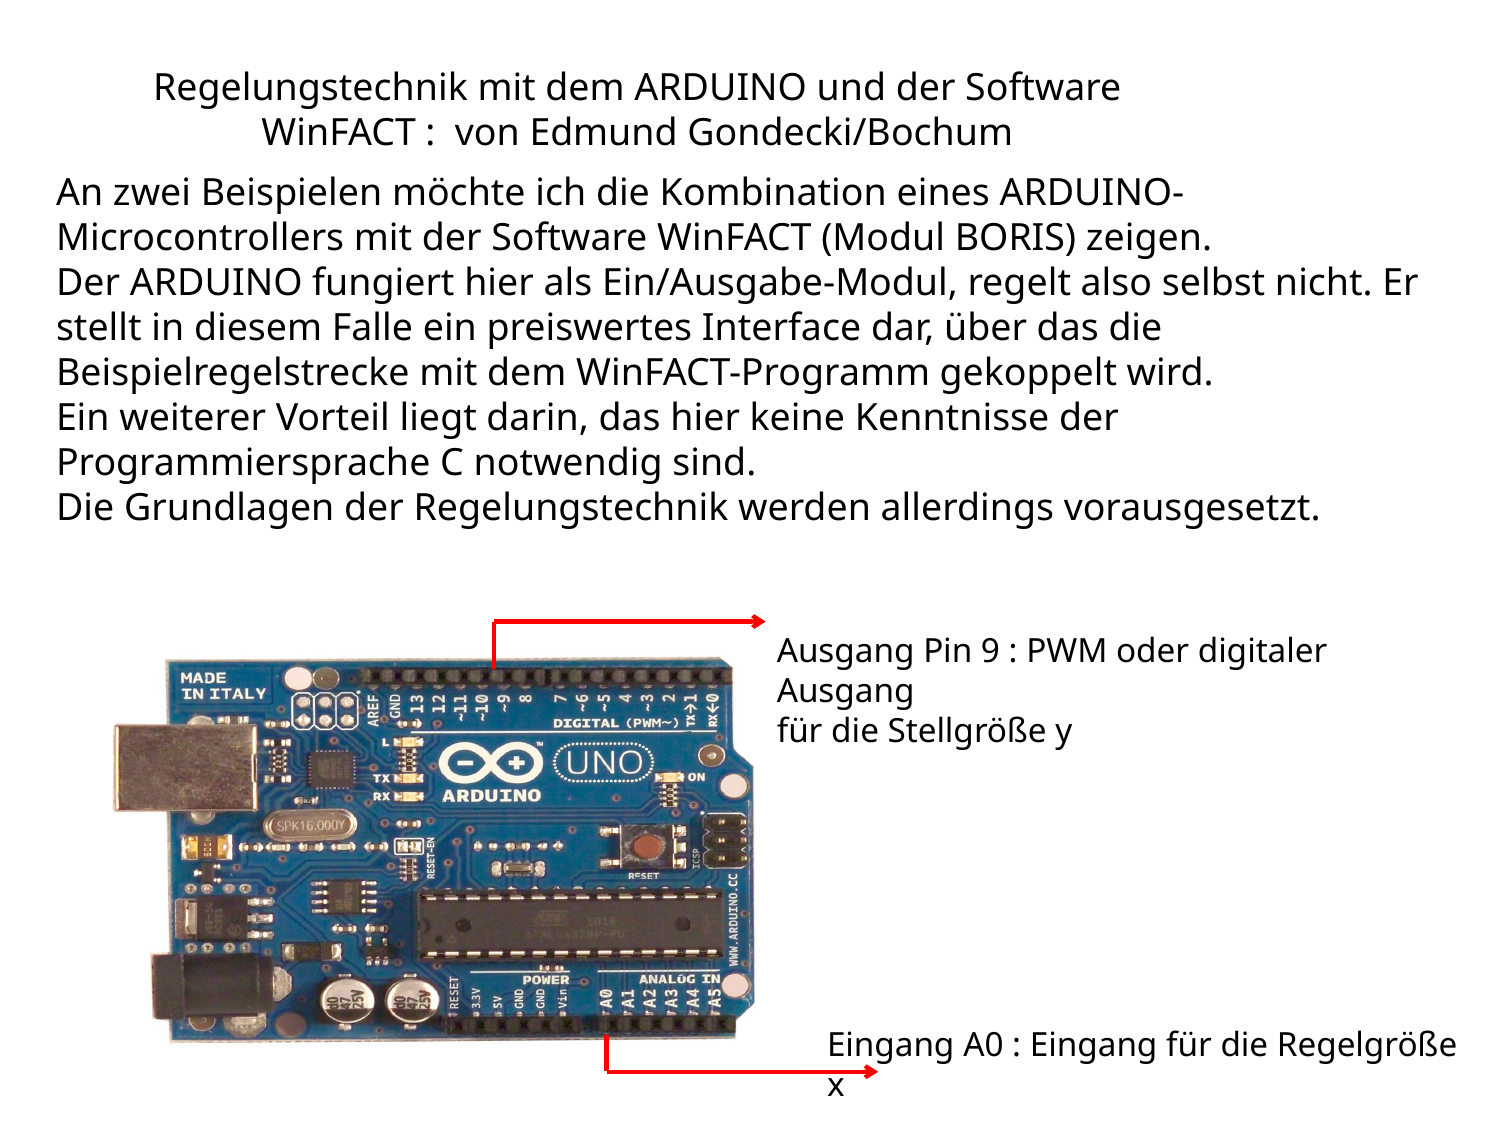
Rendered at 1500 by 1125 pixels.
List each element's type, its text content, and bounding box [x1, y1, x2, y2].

text_box An zwei Beispielen möchte ich die Kombination eines ARDUINO-Microcontrollers mit der Software WinFACT (Modul BORIS) zeigen. Der ARDUINO fungiert hier als Ein/Ausgabe-Modul, regelt also selbst nicht. Er stellt in diesem Falle ein preiswertes Interface dar, über das die Beispielregelstrecke mit dem WinFACT-Programm gekoppelt wird. Ein weiterer Vorteil liegt darin, das hier keine Kenntnisse der Programmiersprache C notwendig sind. Die Grundlagen der Regelungstechnik werden allerdings vorausgesetzt. [41, 160, 1471, 626]
text_box Ausgang Pin 9 : PWM oder digitaler Ausgang für die Stellgröße y [802, 621, 1447, 756]
text_box Eingang A0 : Eingang für die Regelgröße x [812, 1015, 1498, 1111]
picture [94, 609, 798, 1095]
title Regelungstechnik mit dem ARDUINO und der Software WinFACT : von Edmund Gondecki/Bochum [88, 42, 1188, 160]
